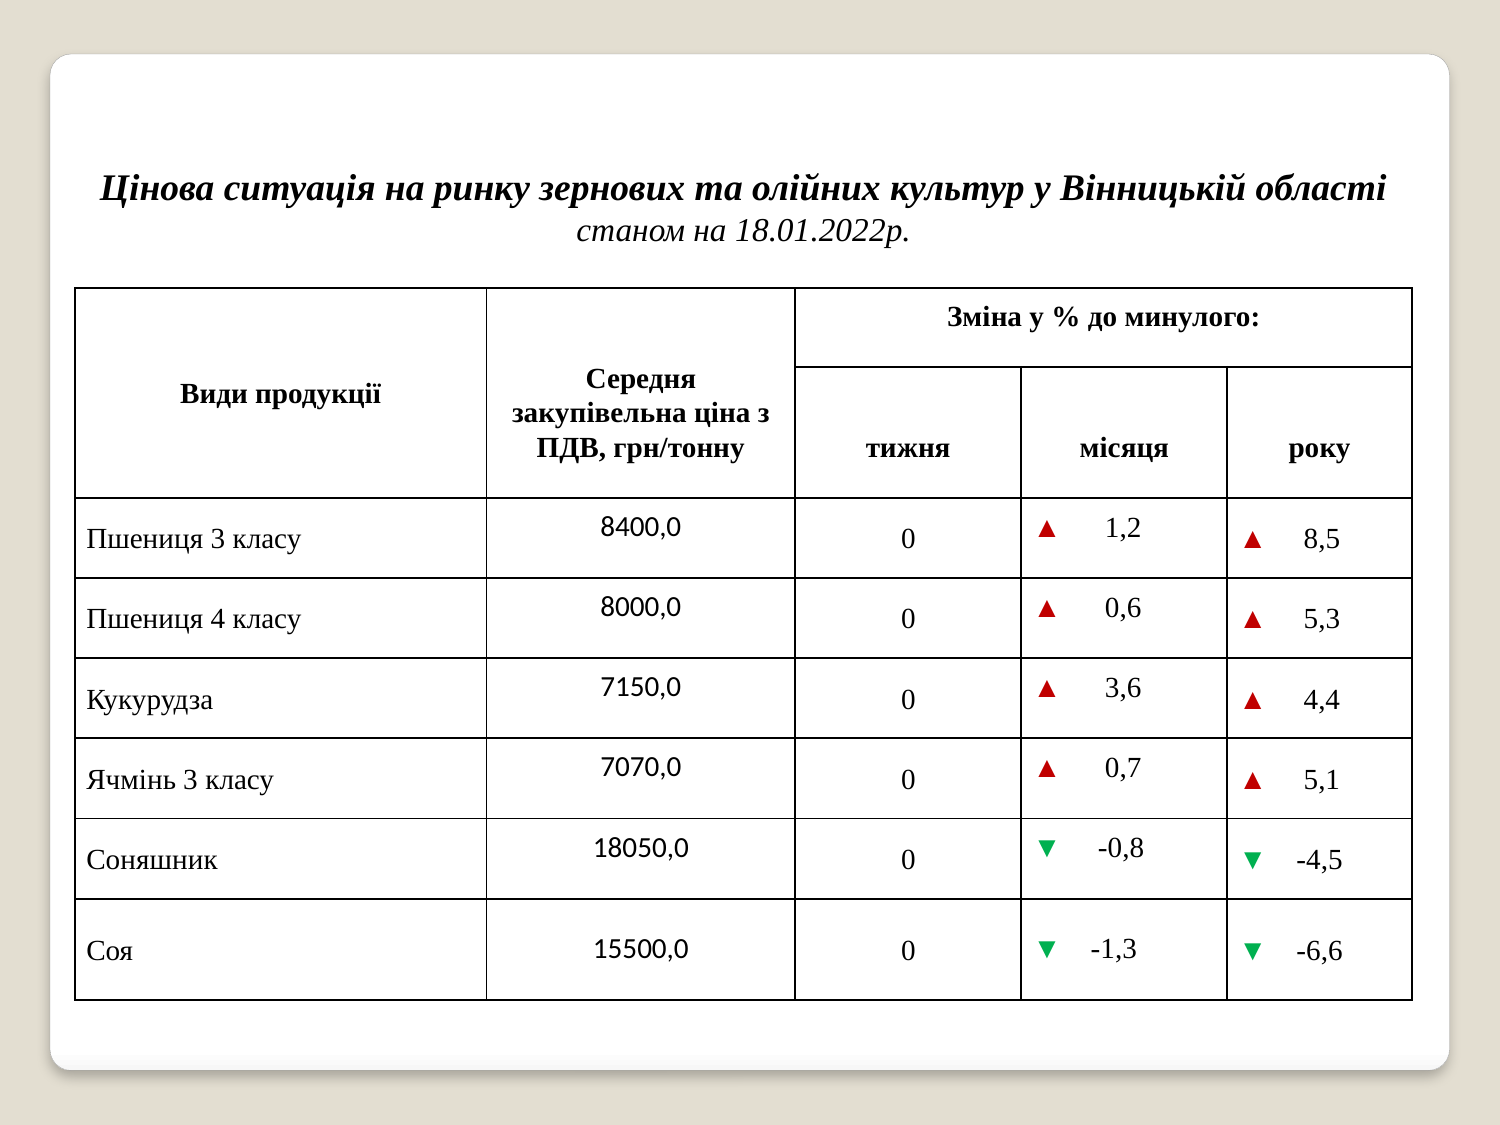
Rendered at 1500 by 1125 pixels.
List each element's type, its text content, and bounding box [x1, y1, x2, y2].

table_cell місяця [1022, 368, 1226, 497]
table_cell Пшениця 3 класу [76, 499, 486, 577]
table_cell ▲ 0,6 [1022, 579, 1226, 657]
table_cell ▲ 4,4 [1228, 659, 1411, 737]
table_cell тижня [796, 368, 1020, 497]
table_cell 8400,0 [487, 499, 794, 577]
table_cell ▲ 8,5 [1228, 499, 1411, 577]
table_cell 0 [796, 579, 1020, 657]
table_cell Кукурудза [76, 659, 486, 737]
table_cell ▼ -6,6 [1228, 900, 1411, 999]
table_cell Види продукції [76, 289, 486, 497]
table_cell 0 [796, 499, 1020, 577]
table_cell ▲ 0,7 [1022, 739, 1226, 818]
table_cell Ячмінь 3 класу [76, 739, 486, 818]
table_cell ▼ -0,8 [1022, 819, 1226, 898]
table_cell Середня закупівельна ціна з ПДВ, грн/тонну [487, 289, 794, 497]
table_cell ▼ -4,5 [1228, 819, 1411, 898]
table_cell 7070,0 [487, 739, 794, 818]
table_cell Зміна у % до минулого: [796, 289, 1411, 366]
table_cell ▲ 5,1 [1228, 739, 1411, 818]
table_cell 8000,0 [487, 579, 794, 657]
table_cell 18050,0 [487, 819, 794, 898]
table_cell 0 [796, 900, 1020, 999]
table_cell ▲ 3,6 [1022, 659, 1226, 737]
table_cell 0 [796, 819, 1020, 898]
table_cell Соя [76, 900, 486, 999]
table_cell Пшениця 4 класу [76, 579, 486, 657]
table_cell ▲ 5,3 [1228, 579, 1411, 657]
table_cell року [1228, 368, 1411, 497]
table_cell 0 [796, 659, 1020, 737]
table_cell Соняшник [76, 819, 486, 898]
table_cell ▼ -1,3 [1022, 900, 1226, 999]
table_cell 15500,0 [487, 900, 794, 999]
table_cell 7150,0 [487, 659, 794, 737]
table_cell ▲ 1,2 [1022, 499, 1226, 577]
table_cell 0 [796, 739, 1020, 818]
table_header Цінова ситуація на ринку зернових та олійних культур у Вінницькій області станом на 18.01.2022р. [75, 125, 1412, 287]
